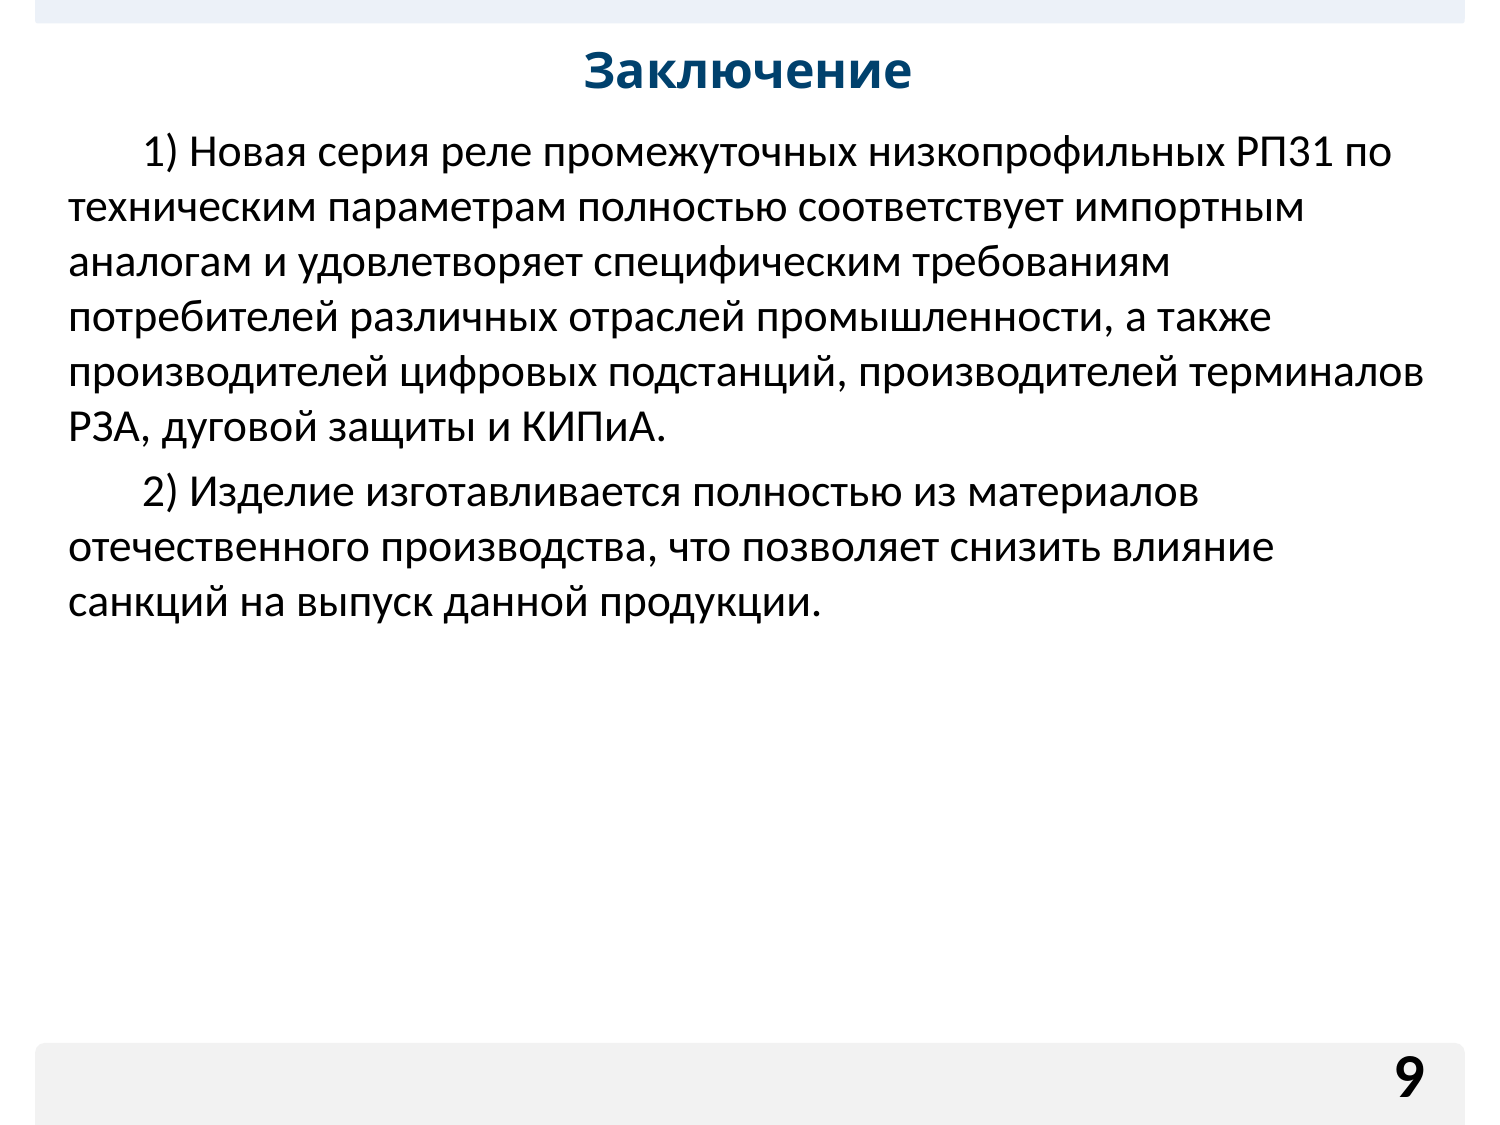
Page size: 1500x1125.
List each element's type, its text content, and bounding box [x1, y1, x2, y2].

title Заключение [73, 30, 1424, 112]
list 1) Новая серия реле промежуточных низкопрофильных РП31 по техническим параметрам полностью соответствует импортным аналогам и удовлетворяет специфическим требованиям потребителей различных отраслей промышленности, а также производителей цифровых подстанций, производителей терминалов РЗА, дуговой защиты и КИПиА. 2) Изделие изготавливается полностью из материалов отечественного производства, что позволяет снизить влияние санкций на выпуск данной продукции. [52, 113, 1459, 987]
slide_number 9 [1089, 1042, 1440, 1103]
